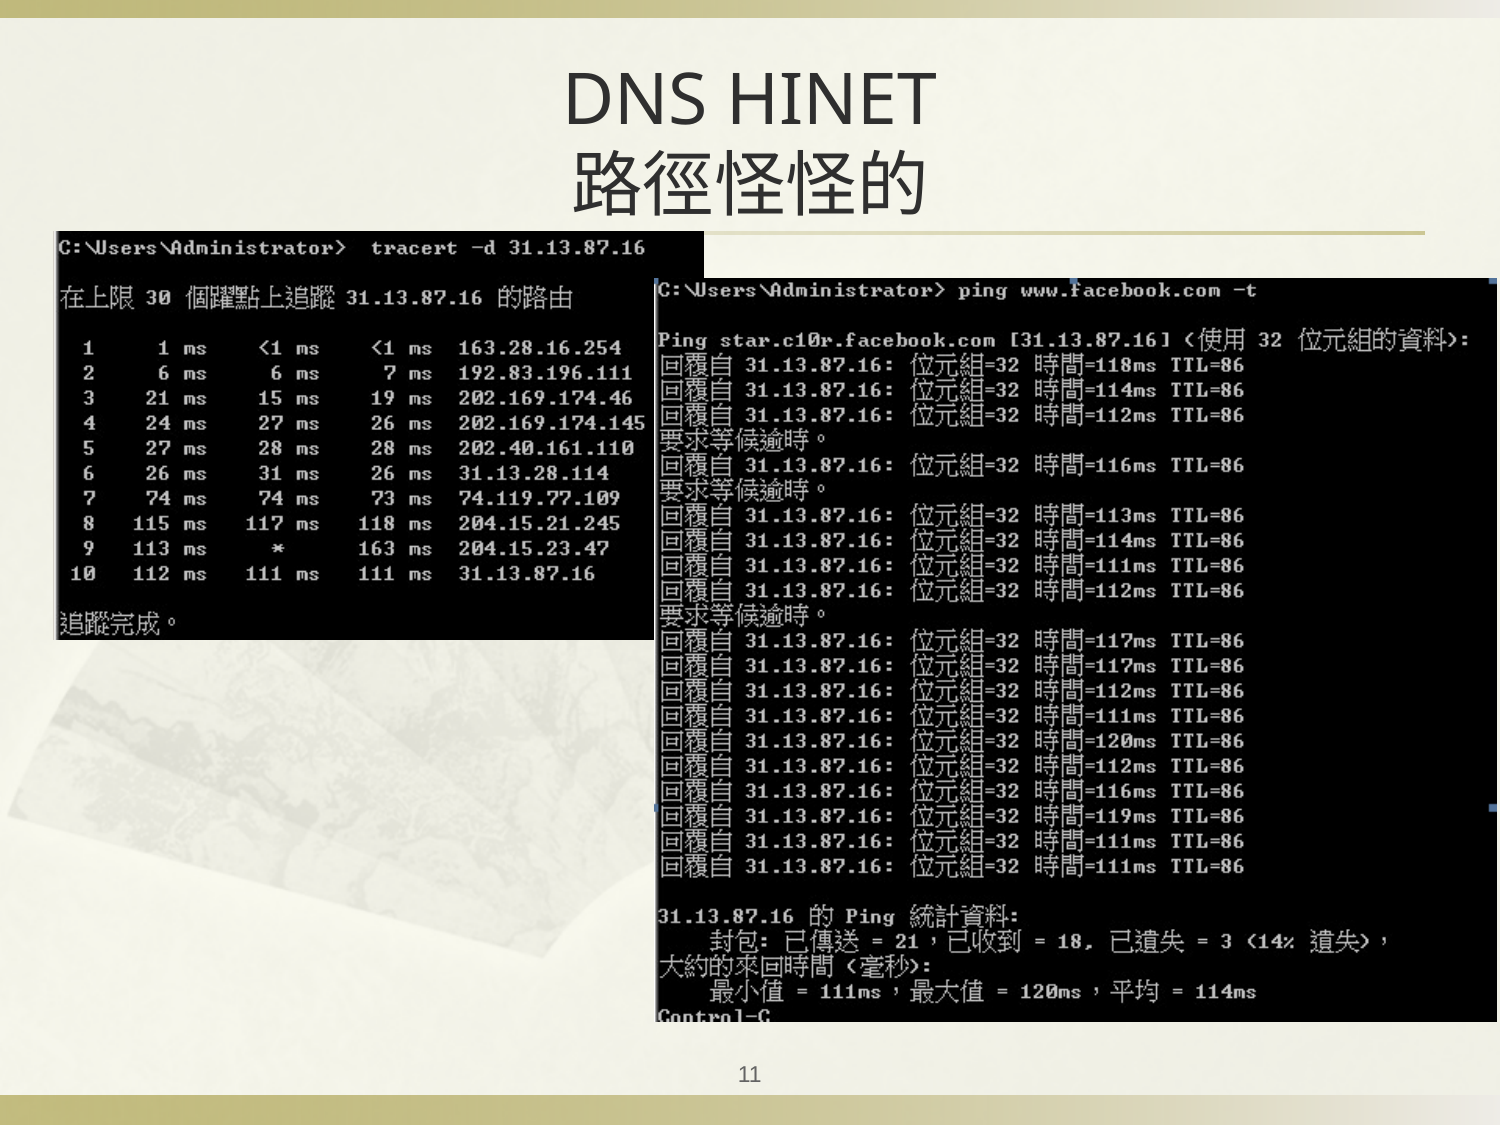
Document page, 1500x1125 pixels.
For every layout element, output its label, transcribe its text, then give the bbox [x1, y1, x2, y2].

title DNS HINET 路徑怪怪的 [75, 45, 1425, 233]
picture [52, 231, 1498, 1022]
slide_number 11 [675, 1050, 825, 1097]
